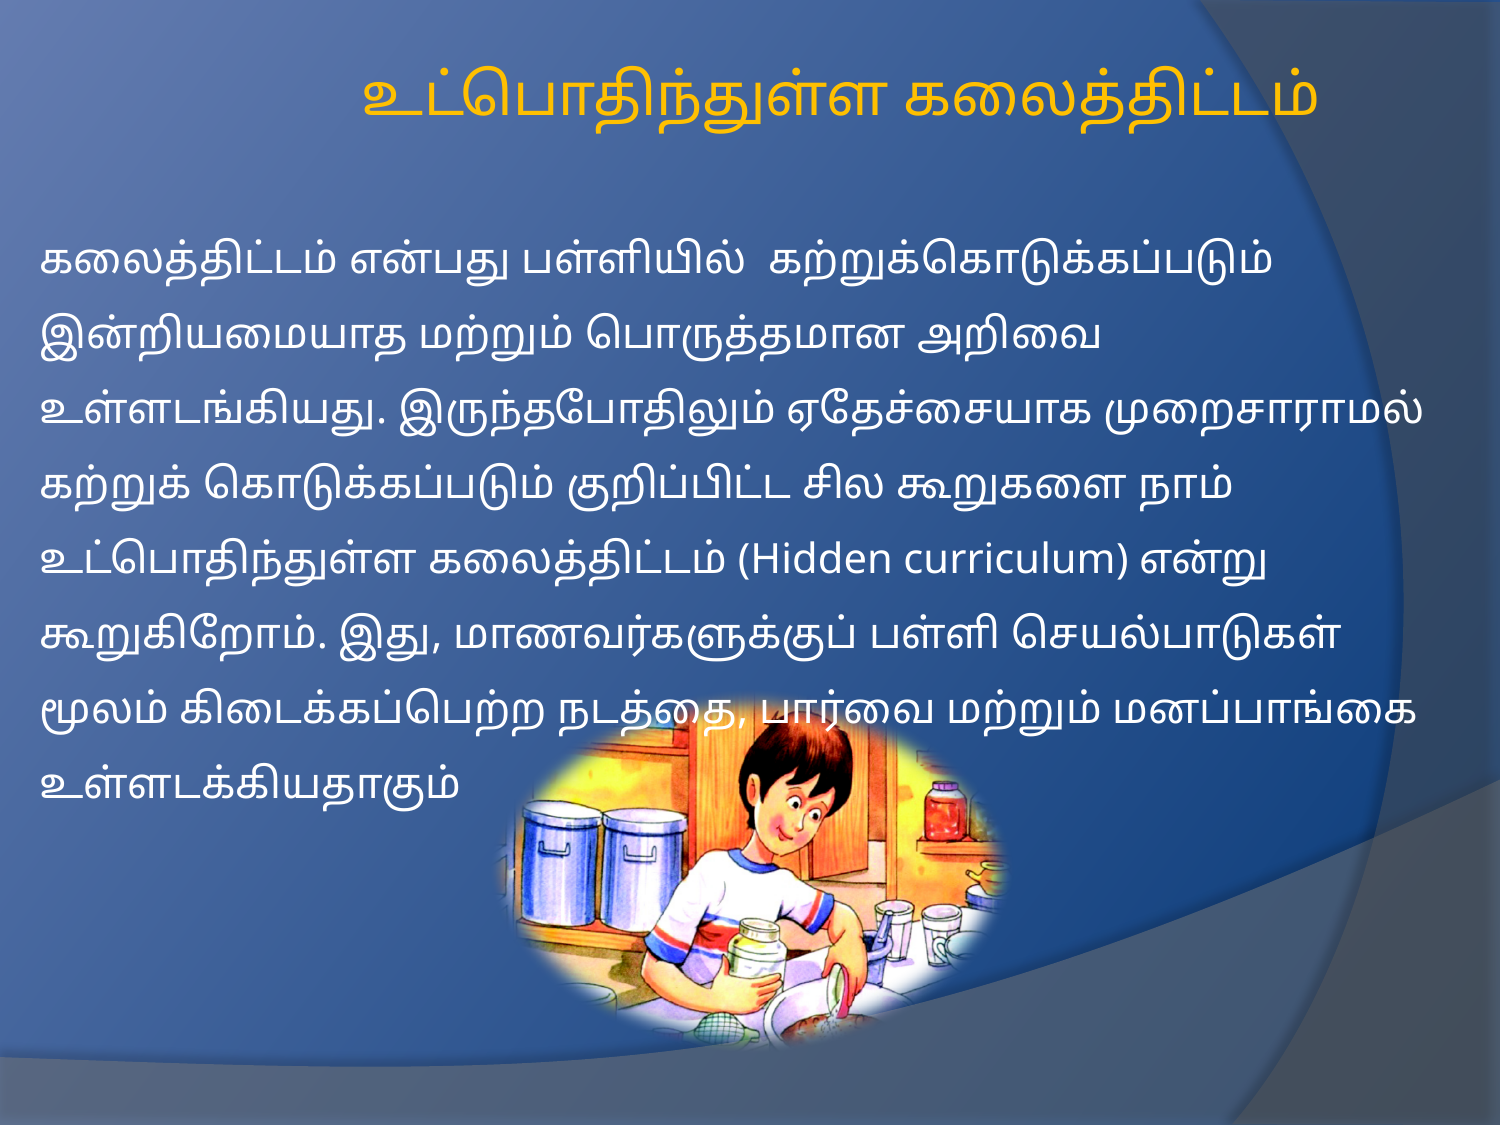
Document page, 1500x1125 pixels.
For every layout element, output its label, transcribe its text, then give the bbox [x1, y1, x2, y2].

text_box கலைத்திட்டம் என்பது பள்ளியில் கற்றுக்கொடுக்கப்படும் இன்றியமையாத மற்றும் பொருத்தமான அறிவை உள்ளடங்கியது. இருந்தபோதிலும் ஏதேச்சையாக முறைசாராமல் கற்றுக் கொடுக்கப்படும் குறிப்பிட்ட சில கூறுகளை நாம் உட்பொதிந்துள்ள கலைத்திட்டம் (Hidden curriculum) என்று கூறுகிறோம். இது, மாணவர்களுக்குப் பள்ளி செயல்பாடுகள் மூலம் கிடைக்கப்பெற்ற நடத்தை, பார்வை மற்றும் மனப்பாங்கை உள்ளடக்கியதாகும் [24, 199, 1450, 815]
picture [487, 687, 1016, 1055]
text_box உட்பொதிந்துள்ள கலைத்திட்டம் [347, 50, 1351, 135]
